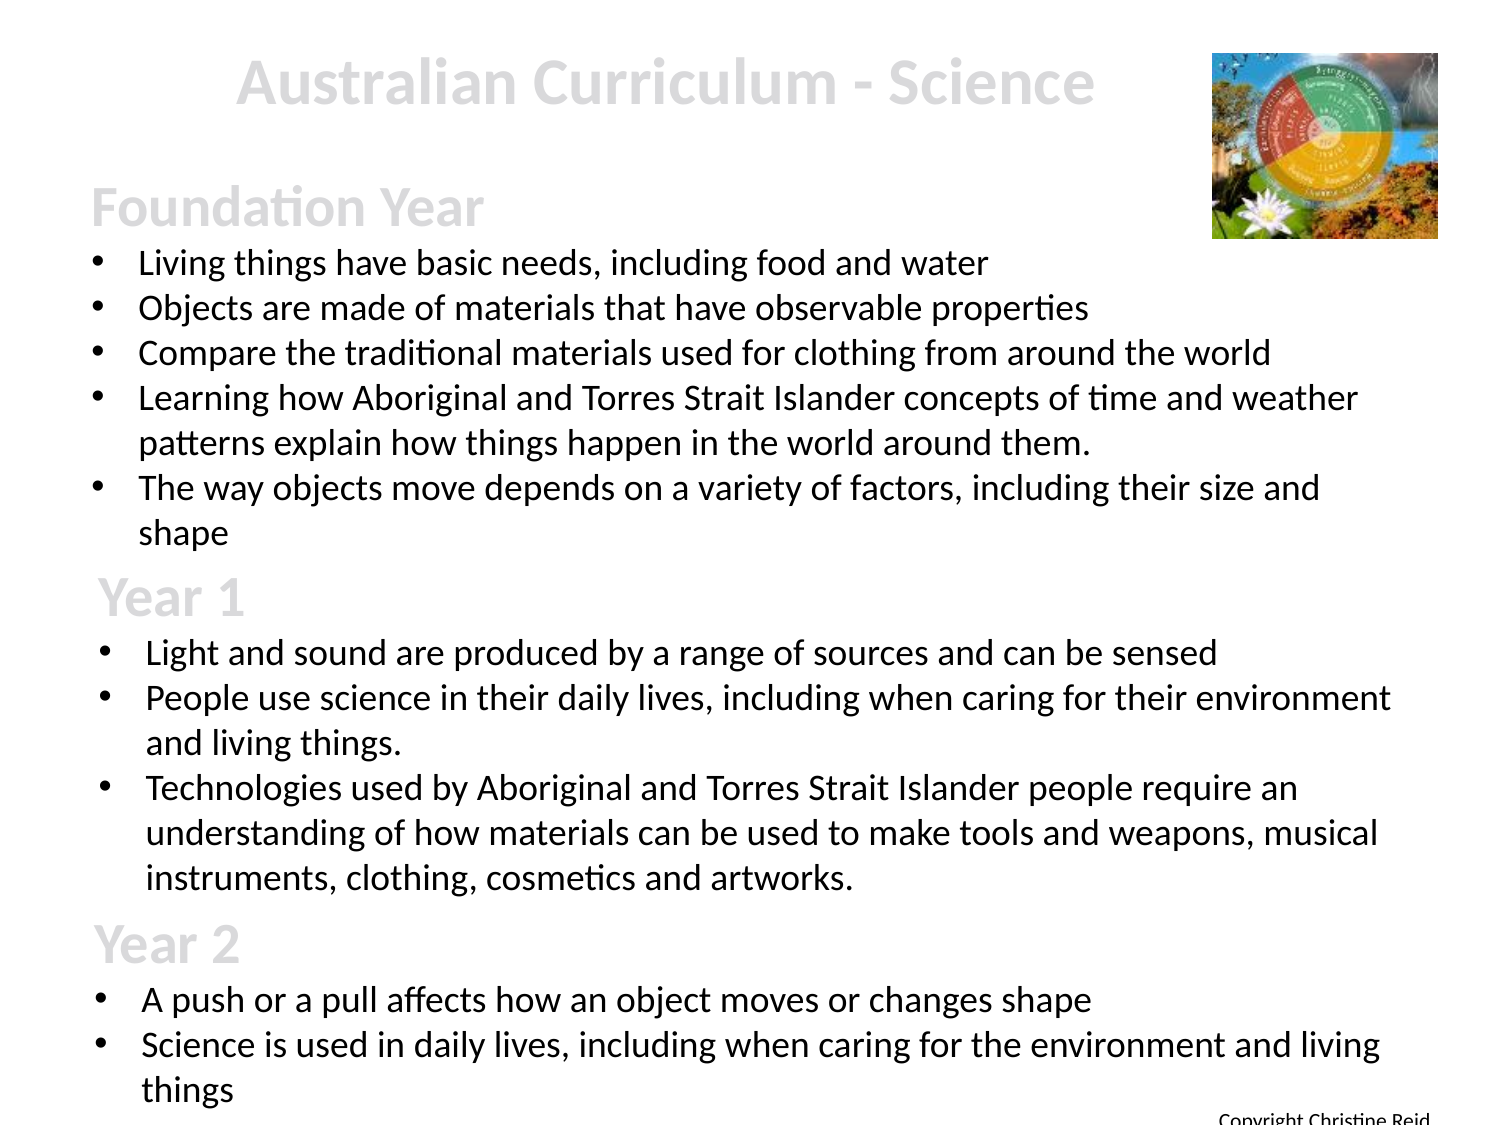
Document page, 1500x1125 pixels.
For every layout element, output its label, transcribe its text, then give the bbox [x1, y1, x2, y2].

text_box Foundation Year Living things have basic needs, including food and water Objects are made of materials that have observable properties Compare the traditional materials used for clothing from around the world Learning how Aboriginal and Torres Strait Islander concepts of time and weather patterns explain how things happen in the world around them. The way objects move depends on a variety of factors, including their size and shape [76, 160, 1436, 561]
text_box Australian Curriculum - Science [221, 30, 1112, 126]
picture [1212, 53, 1438, 239]
text_box Year 2 A push or a pull affects how an object moves or changes shape Science is used in daily lives, including when caring for the environment and living things [79, 897, 1474, 1118]
text_box Copyright Christine Reid [1203, 1074, 1446, 1125]
text_box Year 1 Light and sound are produced by a range of sources and can be sensed People use science in their daily lives, including when caring for their environment and living things. Technologies used by Aboriginal and Torres Strait Islander people require an understanding of how materials can be used to make tools and weapons, musical instruments, clothing, cosmetics and artworks. [83, 551, 1471, 897]
